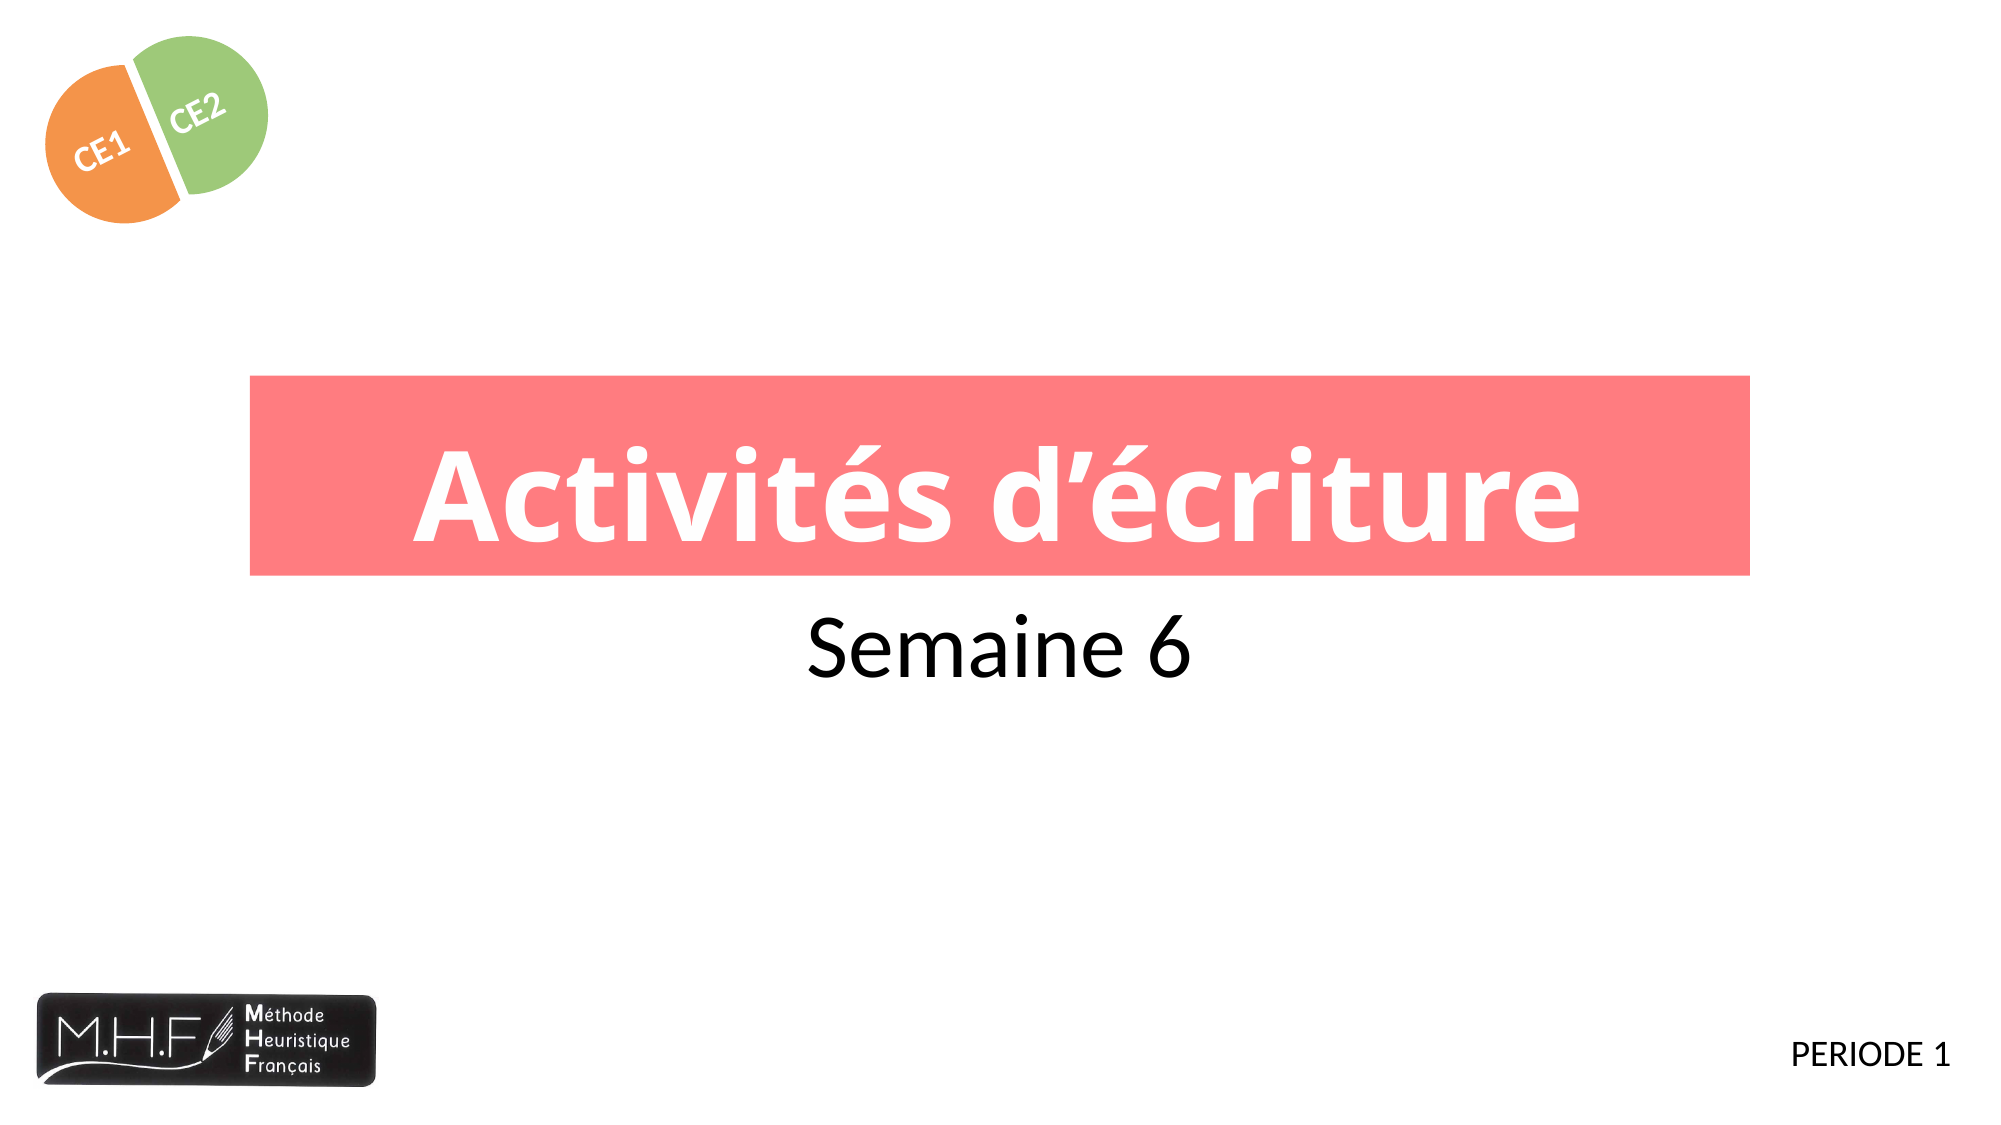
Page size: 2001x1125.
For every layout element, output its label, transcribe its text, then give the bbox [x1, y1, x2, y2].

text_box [45, 35, 269, 224]
title Activités d’écriture [249, 375, 1750, 576]
text_box PERIODE 1 [1362, 1021, 1967, 1082]
picture [33, 990, 379, 1089]
subtitle Semaine 6 [249, 590, 1750, 863]
